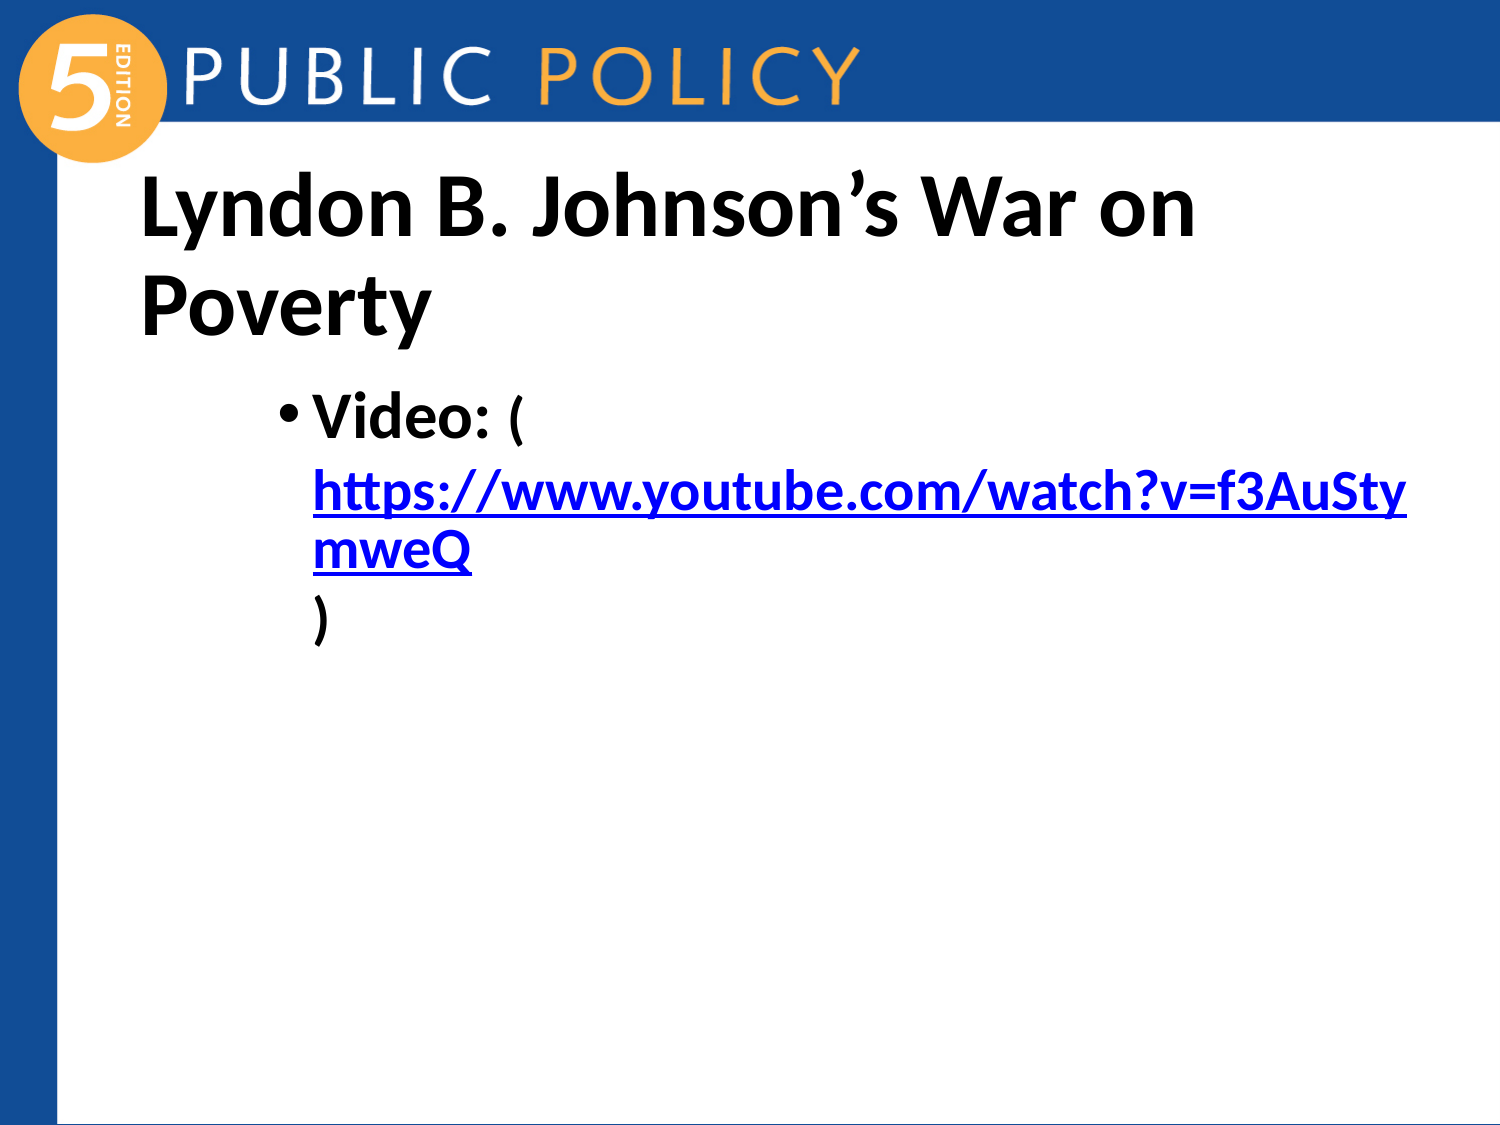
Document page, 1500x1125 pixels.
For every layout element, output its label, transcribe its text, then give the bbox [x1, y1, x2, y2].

picture [0, 0, 1500, 1125]
title Lyndon B. Johnson’s War on Poverty [125, 147, 1419, 365]
text_box Video: (https://www.youtube.com/watch?v=f3AuStymweQ) [262, 364, 1450, 600]
